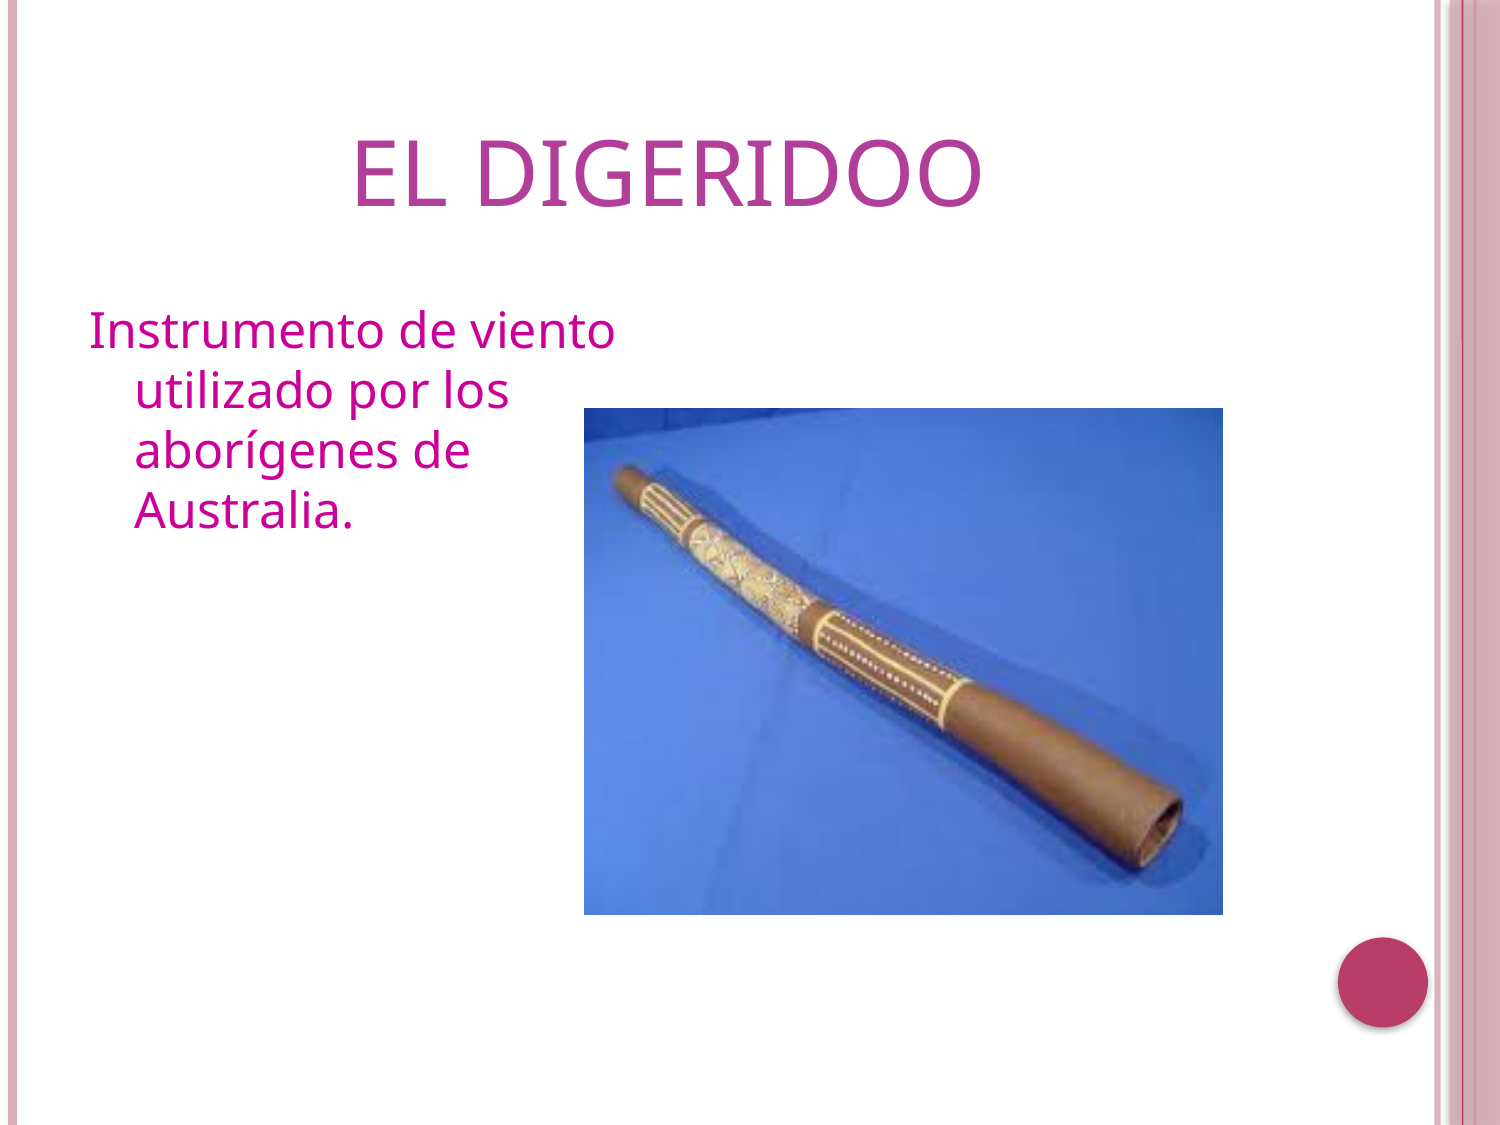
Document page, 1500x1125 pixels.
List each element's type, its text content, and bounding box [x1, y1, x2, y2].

picture [584, 408, 1223, 915]
list Instrumento de viento utilizado por los aborígenes de Australia. [75, 290, 632, 1062]
title El digeridoo [75, 45, 1300, 233]
